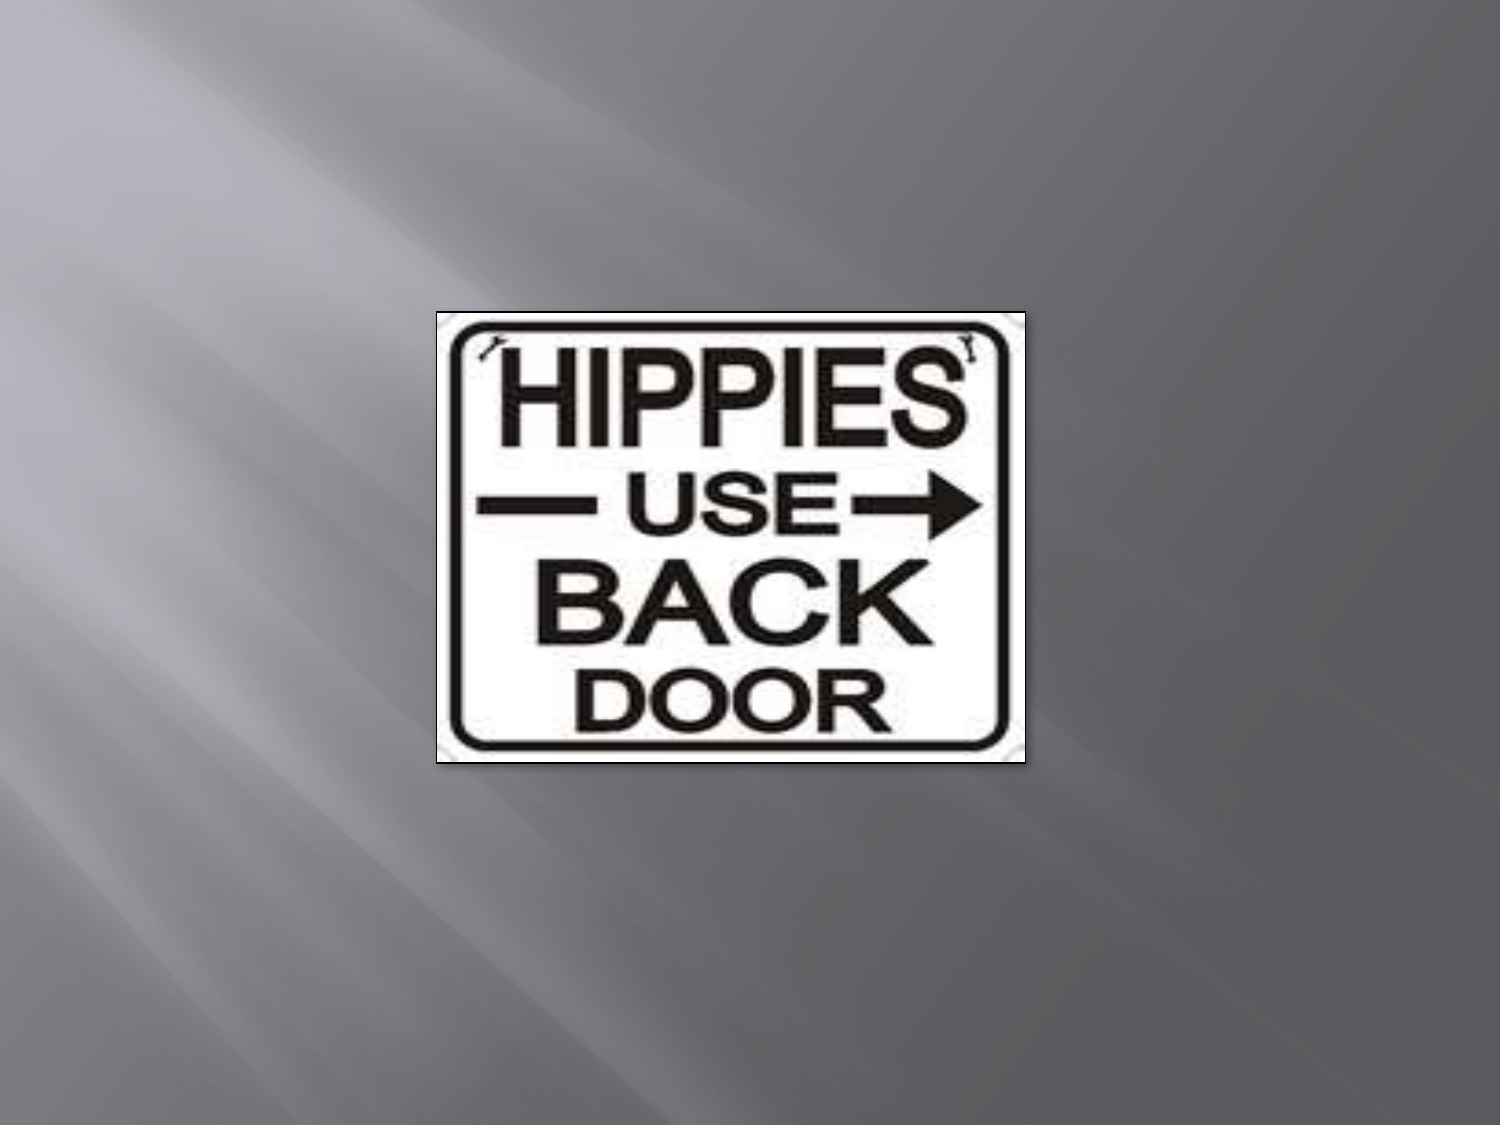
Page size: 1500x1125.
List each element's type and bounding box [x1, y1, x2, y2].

picture [437, 312, 1026, 763]
